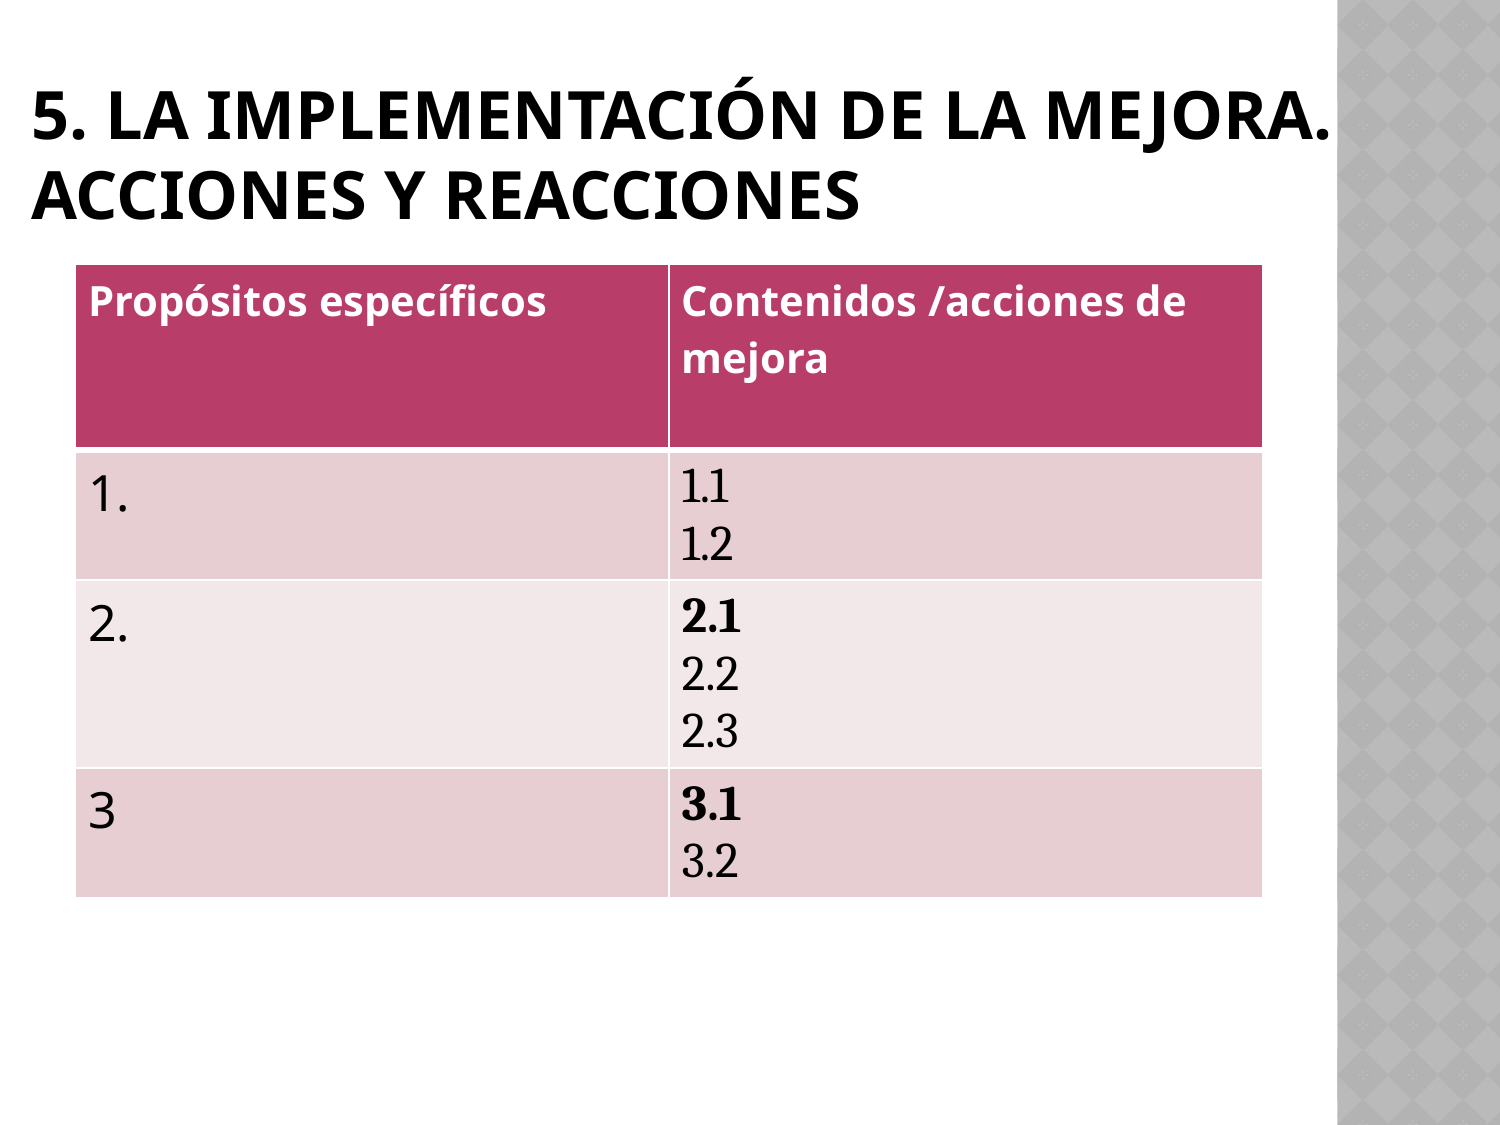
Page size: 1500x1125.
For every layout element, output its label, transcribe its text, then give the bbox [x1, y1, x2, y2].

table_cell 3.1 3.2 [670, 769, 1262, 897]
title 5. La implementación de la mejora. Acciones y reacciones [23, 45, 1471, 233]
table_header Propósitos específicos [76, 265, 668, 447]
table_cell 3 [76, 769, 668, 897]
table_cell 2. [76, 581, 668, 767]
table_header Contenidos /acciones de mejora [670, 265, 1262, 447]
table_cell 1. [76, 453, 668, 579]
table_cell 2.1 2.2 2.3 [670, 581, 1262, 767]
table_cell 1.1 1.2 [670, 453, 1262, 579]
